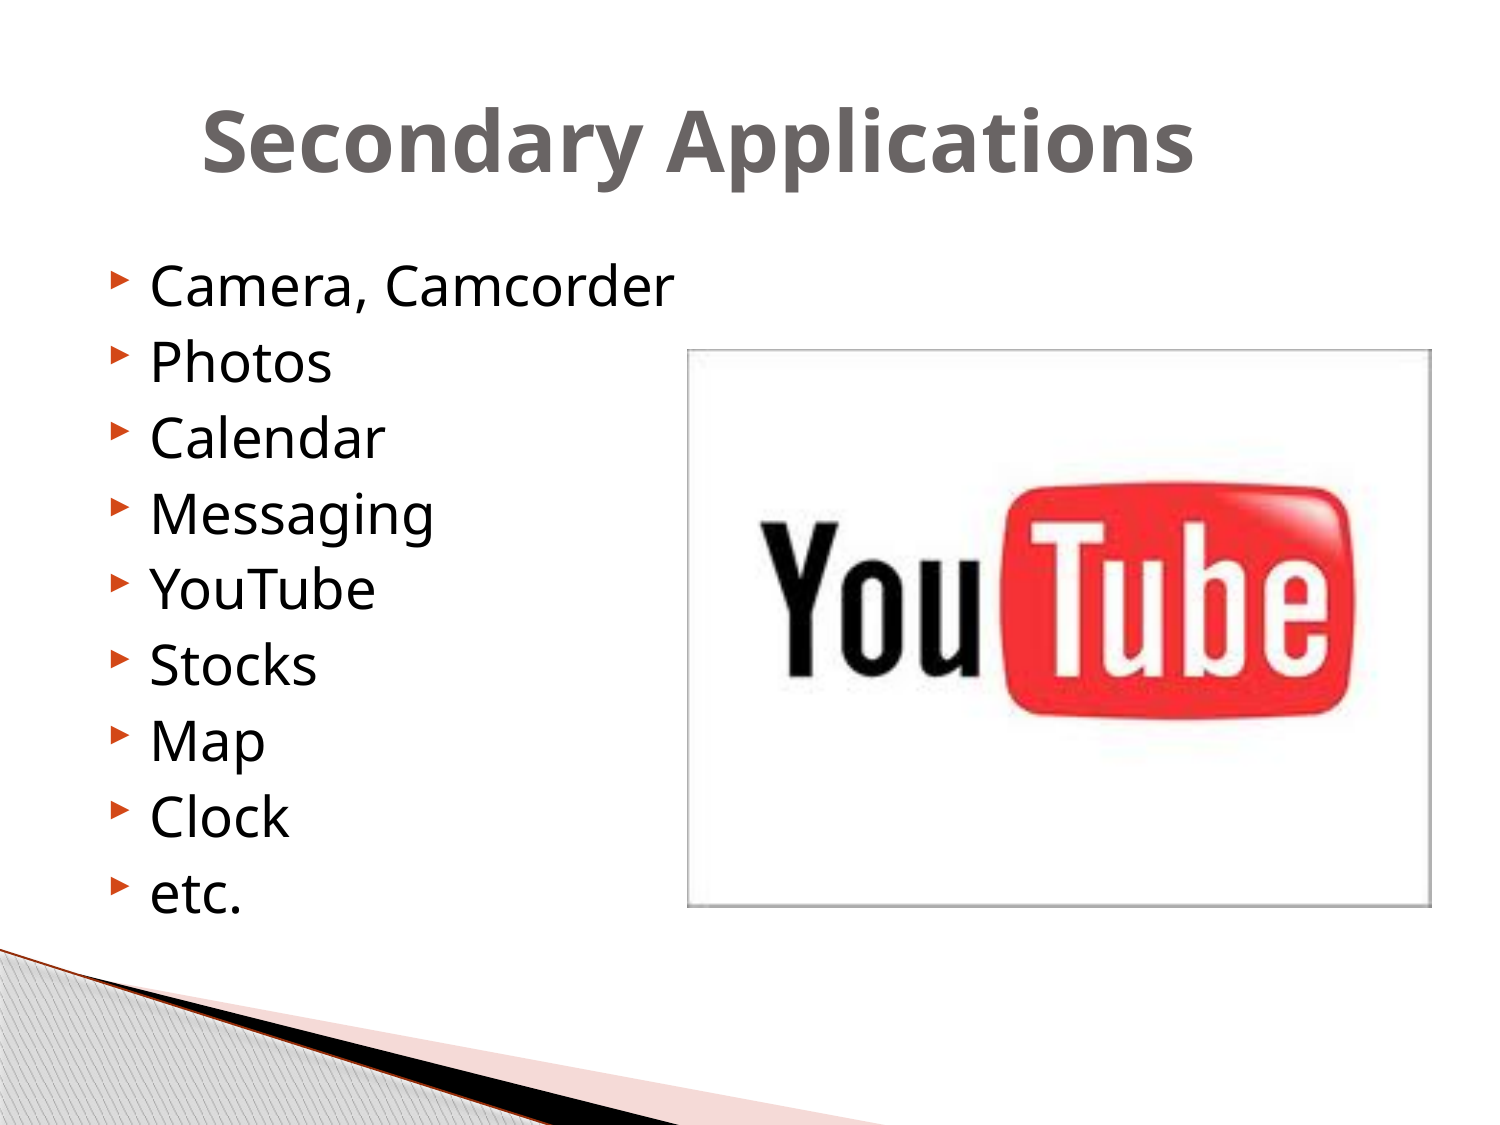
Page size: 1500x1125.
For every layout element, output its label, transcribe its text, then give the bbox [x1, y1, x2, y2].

list Camera, Camcorder Photos Calendar Messaging YouTube Stocks Map Clock etc. [75, 243, 1425, 986]
picture [687, 349, 1432, 908]
title Secondary Applications [75, 45, 1425, 233]
